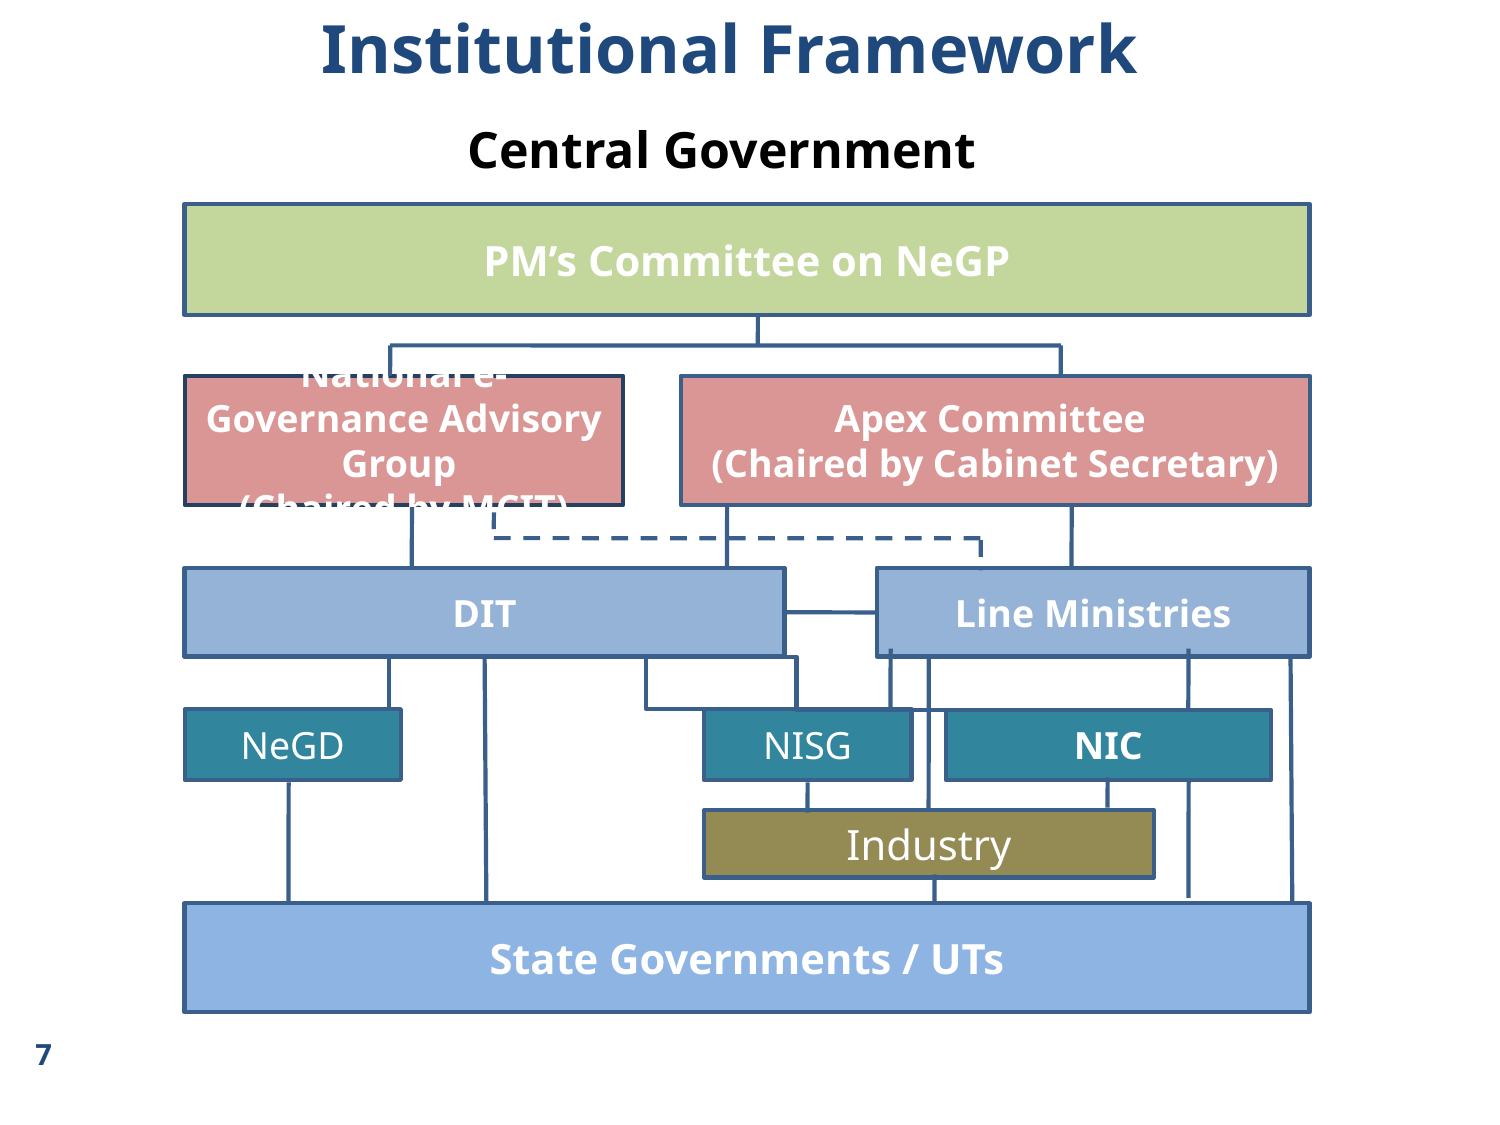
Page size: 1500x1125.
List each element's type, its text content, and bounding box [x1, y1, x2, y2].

text_box Institutional Framework Central Government [51, 24, 1408, 163]
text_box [184, 203, 1310, 1013]
slide_number 7 [0, 1025, 88, 1088]
